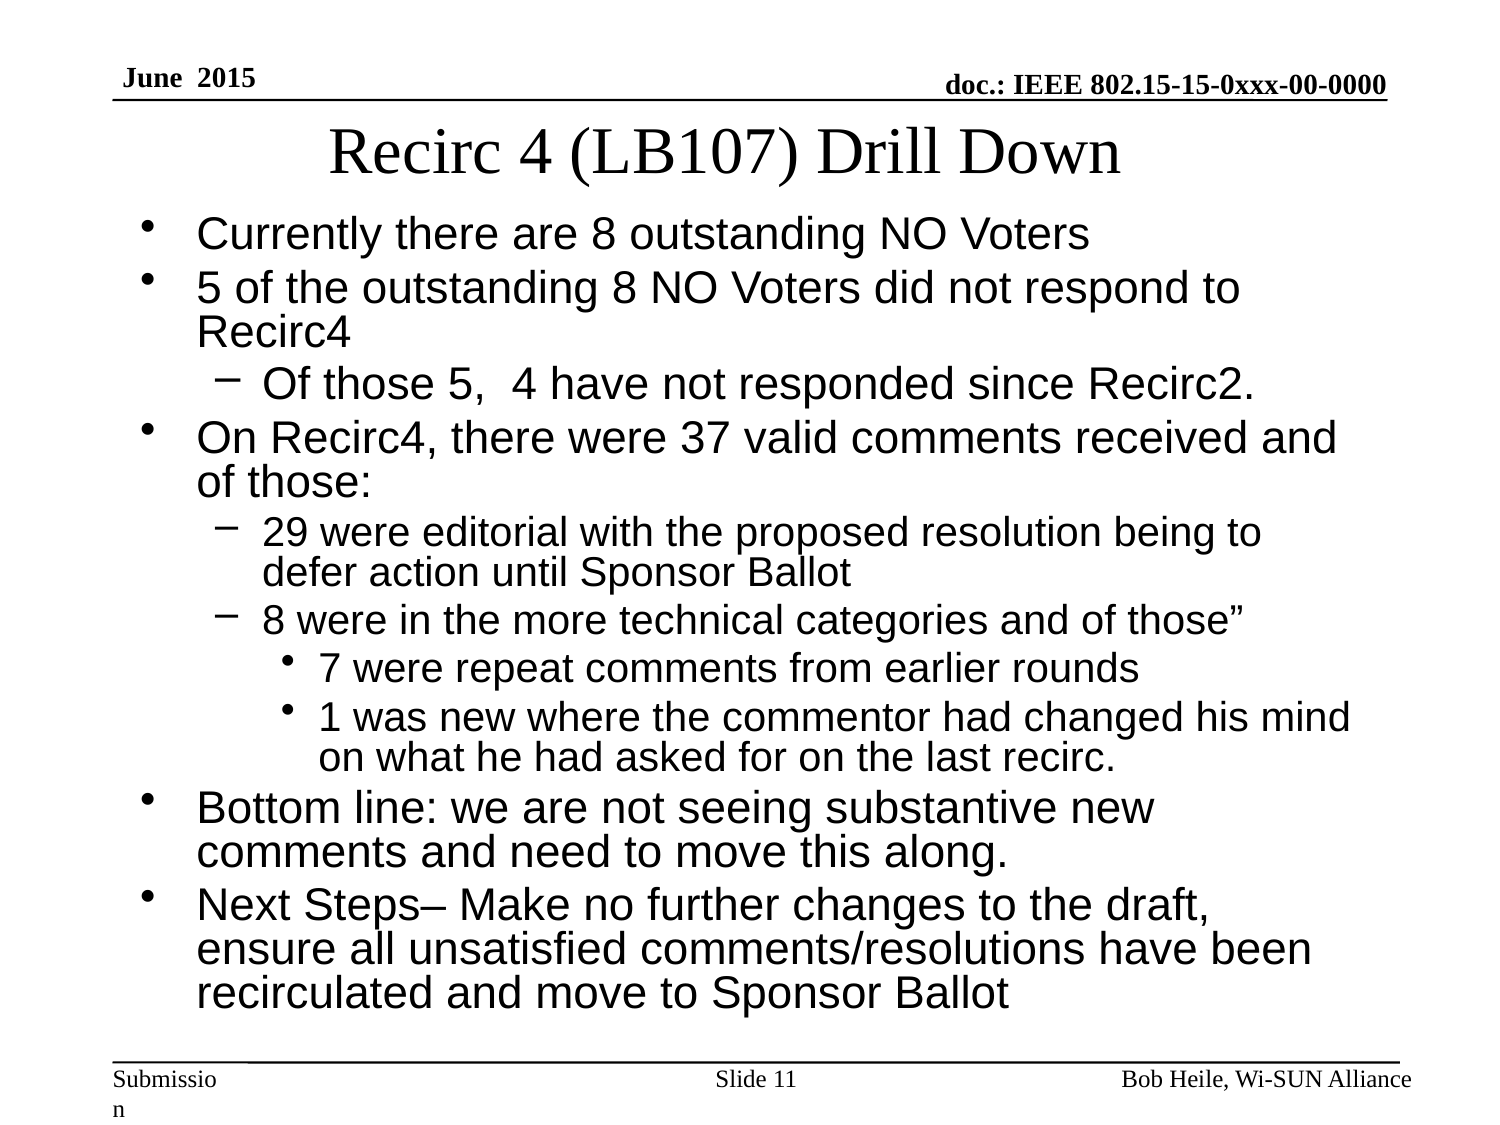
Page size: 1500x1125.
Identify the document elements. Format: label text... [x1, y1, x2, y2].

slide_number Slide 11 [712, 1061, 800, 1093]
footer Bob Heile, Wi-SUN Alliance [899, 1061, 1413, 1093]
title Recirc 4 (LB107) Drill Down [0, 58, 1452, 236]
list Currently there are 8 outstanding NO Voters 5 of the outstanding 8 NO Voters did not respond to Recirc4 Of those 5, 4 have not responded since Recirc2. On Recirc4, there were 37 valid comments received and of those: 29 were editorial with the proposed resolution being to defer action until Sponsor Ballot 8 were in the more technical categories and of those” 7 were repeat comments from earlier rounds 1 was new where the commentor had changed his mind on what he had asked for on the last recirc. Bottom line: we are not seeing substantive new comments and need to move this along. Next Steps– Make no further changes to the draft, ensure all unsatisfied comments/resolutions have been recirculated and move to Sponsor Ballot [125, 207, 1375, 1025]
